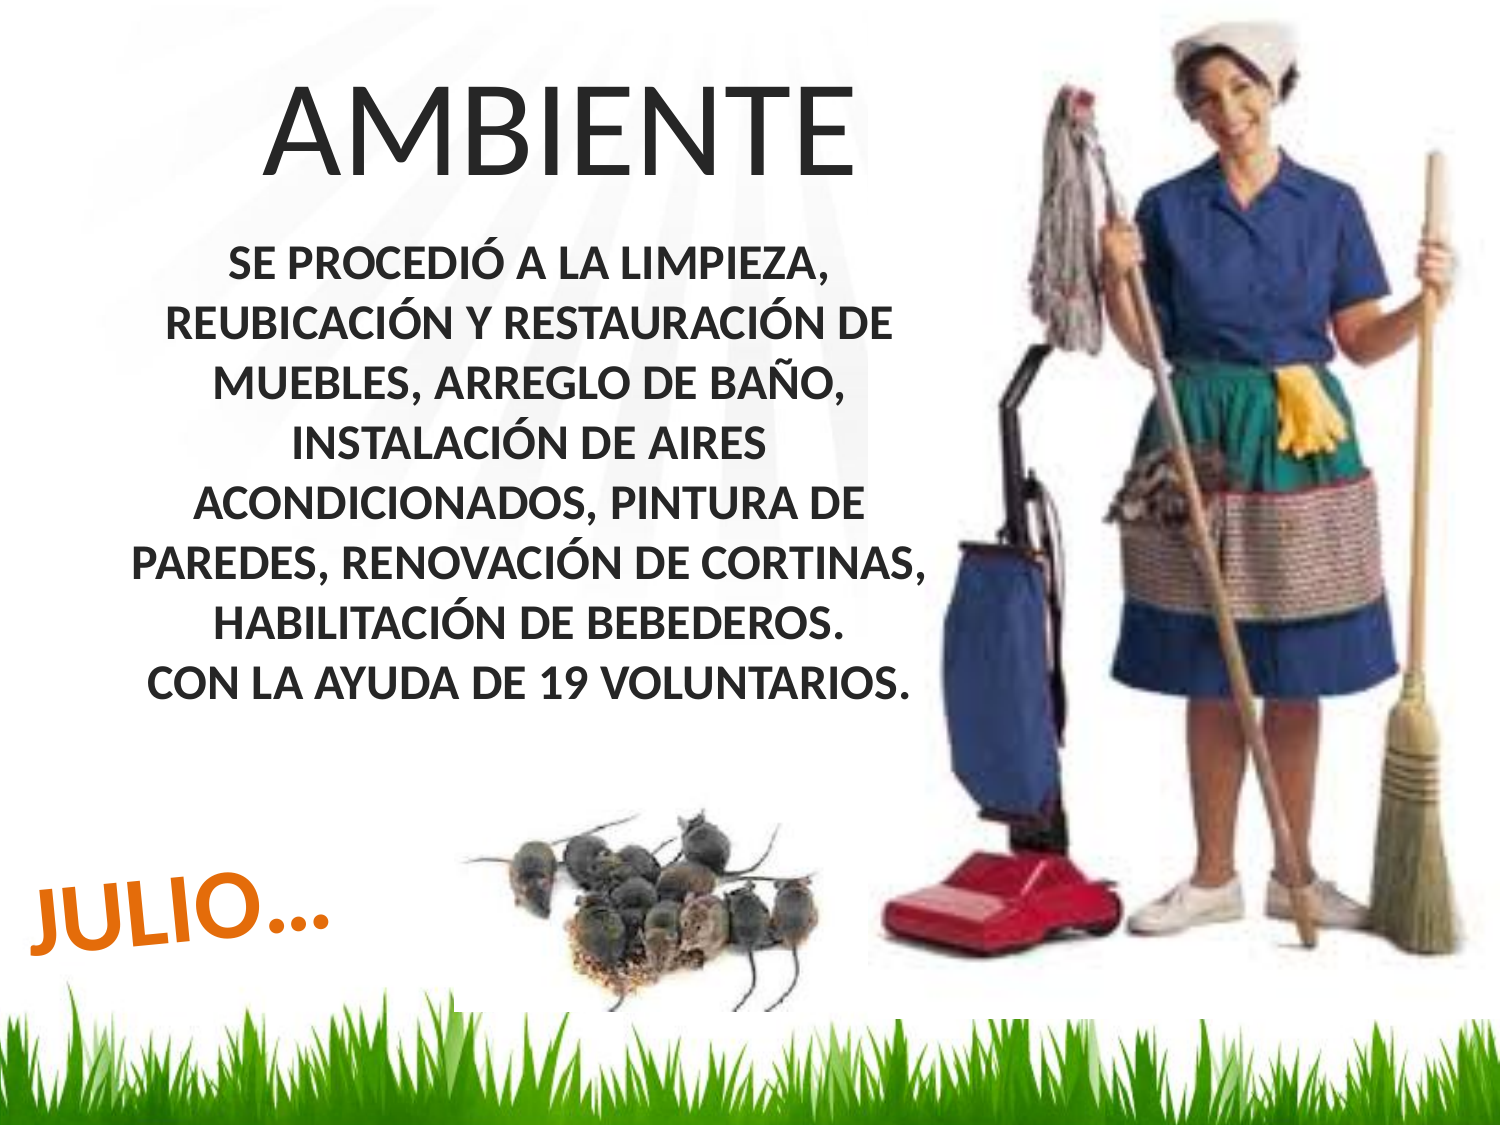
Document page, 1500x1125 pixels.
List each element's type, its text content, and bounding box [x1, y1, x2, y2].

text_box JULIO… [5, 838, 449, 986]
text_box AMBIENTE [247, 30, 862, 211]
picture [0, 0, 1500, 1125]
text_box SE PROCEDIÓ A LA LIMPIEZA, REUBICACIÓN Y RESTAURACIÓN DE MUEBLES, ARREGLO DE BAÑO, INSTALACIÓN DE AIRES ACONDICIONADOS, PINTURA DE PAREDES, RENOVACIÓN DE CORTINAS, HABILITACIÓN DE BEBEDEROS. CON LA AYUDA DE 19 VOLUNTARIOS. [76, 222, 862, 838]
